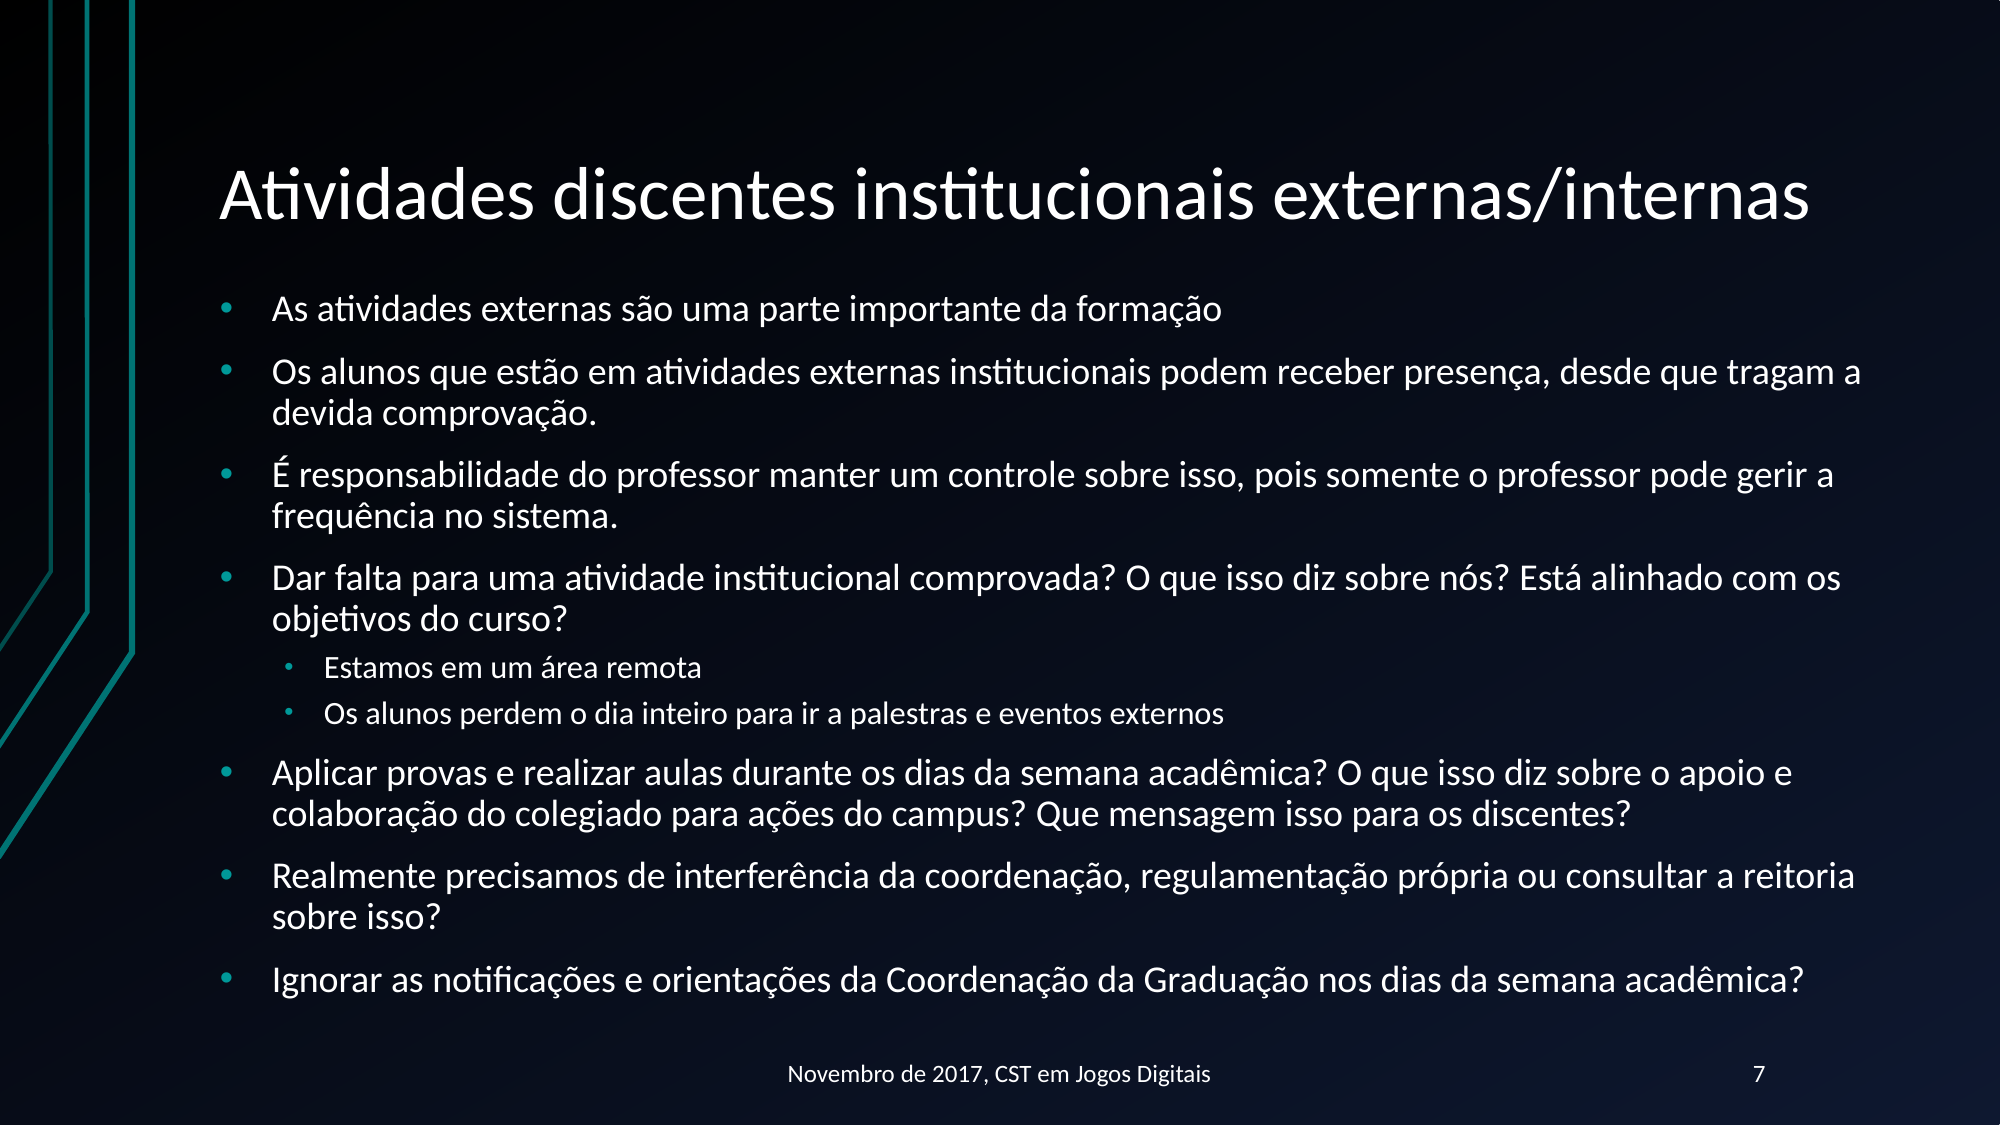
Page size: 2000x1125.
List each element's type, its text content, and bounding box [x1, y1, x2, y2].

title Atividades discentes institucionais externas/internas [199, 45, 1900, 246]
slide_number 7 [1732, 1042, 1900, 1103]
footer Novembro de 2017, CST em Jogos Digitais [566, 1042, 1433, 1103]
list As atividades externas são uma parte importante da formação Os alunos que estão em atividades externas institucionais podem receber presença, desde que tragam a devida comprovação. É responsabilidade do professor manter um controle sobre isso, pois somente o professor pode gerir a frequência no sistema. Dar falta para uma atividade institucional comprovada? O que isso diz sobre nós? Está alinhado com os objetivos do curso? Estamos em um área remota Os alunos perdem o dia inteiro para ir a palestras e eventos externos Aplicar provas e realizar aulas durante os dias da semana acadêmica? O que isso diz sobre o apoio e colaboração do colegiado para ações do campus? Que mensagem isso para os discentes? Realmente precisamos de interferência da coordenação, regulamentação própria ou consultar a reitoria sobre isso? Ignorar as notificações e orientações da Coordenação da Graduação nos dias da semana acadêmica? [199, 279, 1900, 1012]
